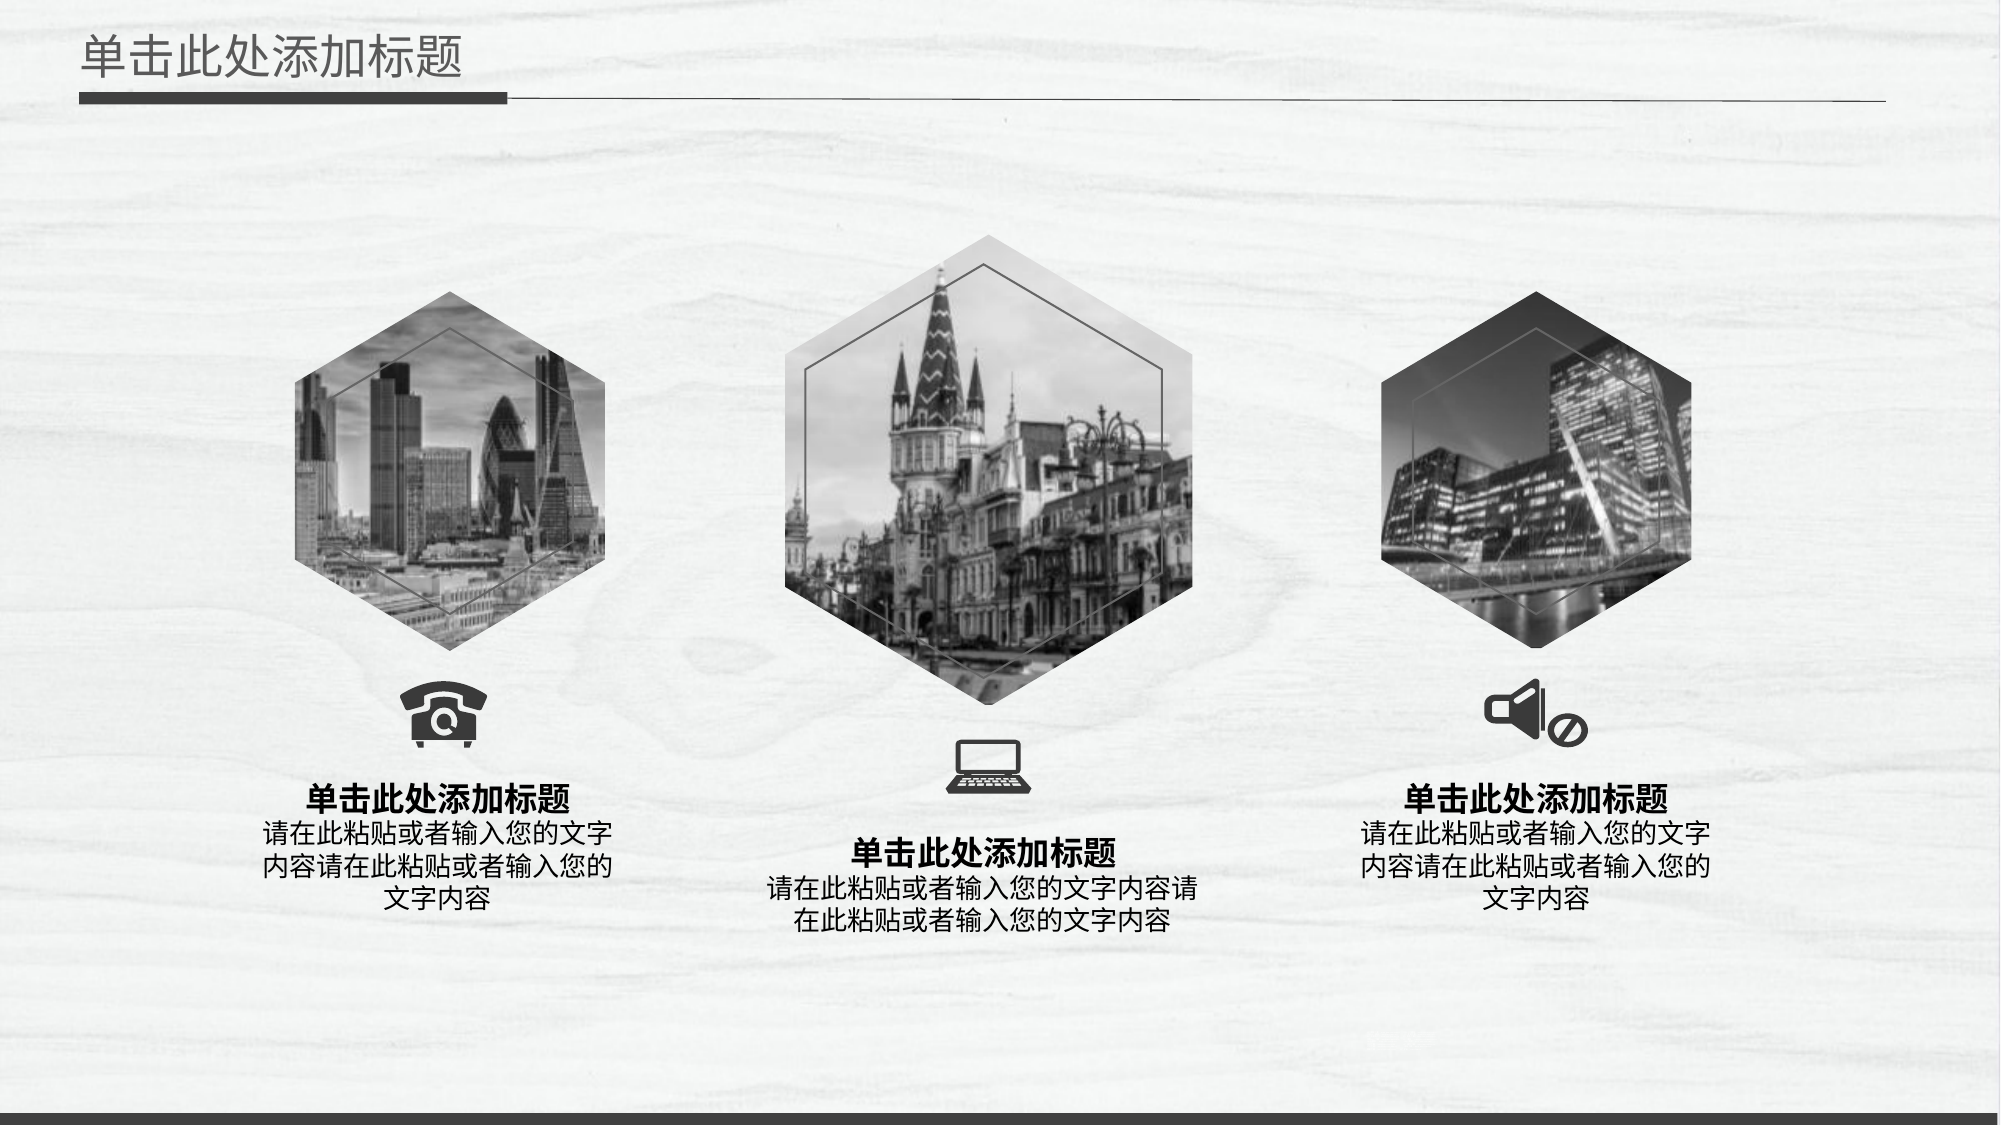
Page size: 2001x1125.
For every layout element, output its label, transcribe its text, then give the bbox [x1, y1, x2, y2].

text_box [0, 1112, 1998, 1125]
text_box [1484, 678, 1545, 740]
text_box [140, 770, 736, 923]
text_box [1238, 770, 1834, 923]
picture [0, 0, 2001, 1125]
text_box [415, 741, 424, 748]
text_box [411, 696, 477, 740]
text_box [400, 681, 488, 711]
text_box 单击此处添加标题 [64, 15, 522, 95]
text_box [78, 95, 508, 105]
text_box [1547, 713, 1588, 748]
text_box [464, 741, 473, 748]
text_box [507, 98, 1886, 102]
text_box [686, 824, 1282, 944]
text_box [945, 739, 1032, 794]
